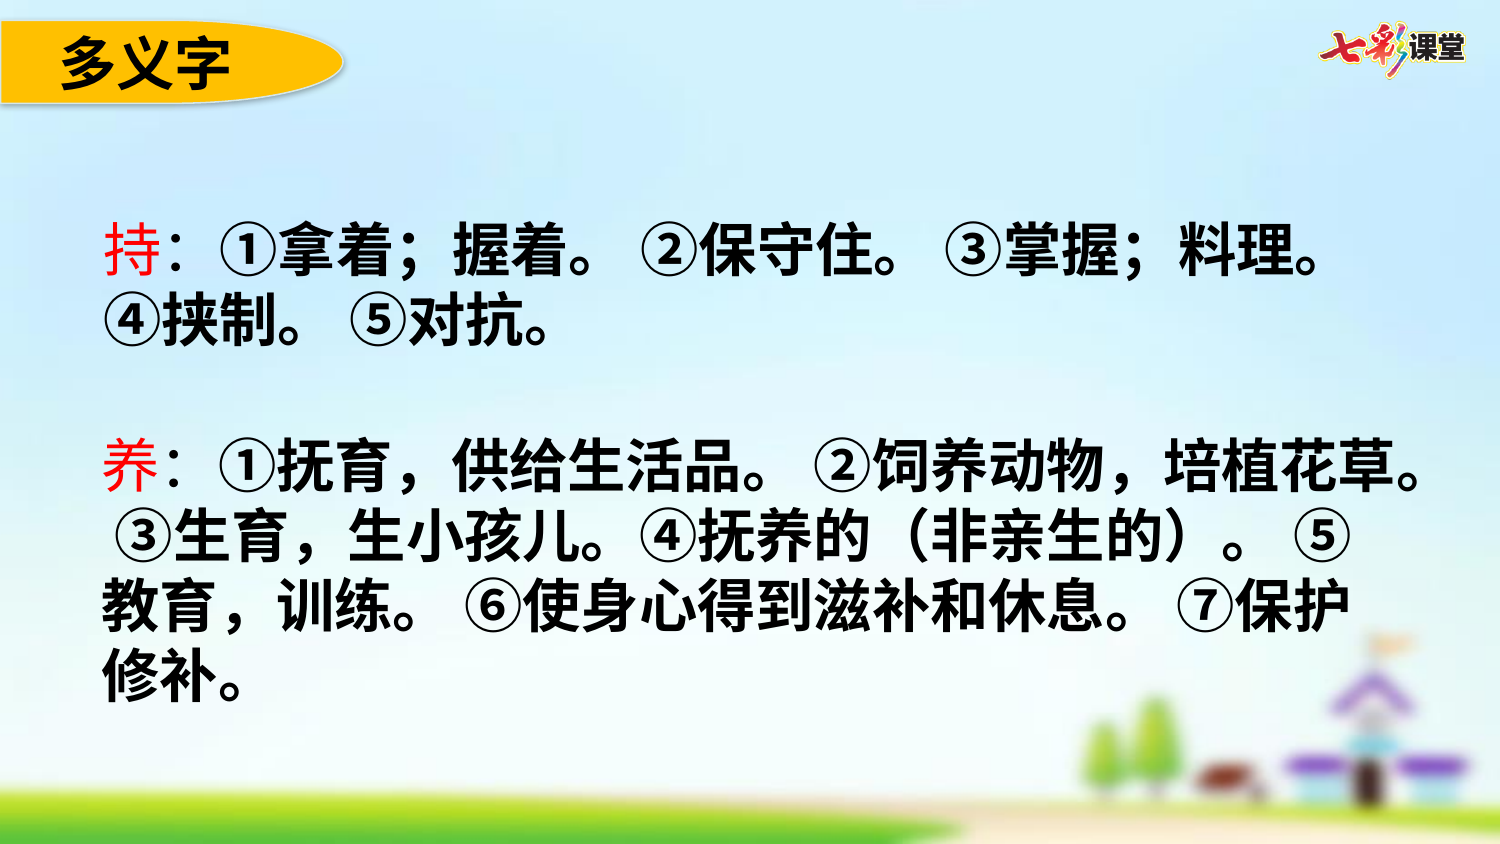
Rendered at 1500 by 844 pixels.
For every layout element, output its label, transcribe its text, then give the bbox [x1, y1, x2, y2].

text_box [0, 19, 344, 105]
text_box 持：①拿着；握着。 ②保守住。 ③掌握；料理。 ④挟制。 ⑤对抗。 [88, 206, 1412, 361]
picture [0, 0, 1500, 844]
text_box 养：①抚育，供给生活品。 ②饲养动物，培植花草。 ③生育，生小孩儿。④抚养的（非亲生的）。 ⑤教育，训练。 ⑥使身心得到滋补和休息。 ⑦保护修补。 [86, 421, 1424, 717]
